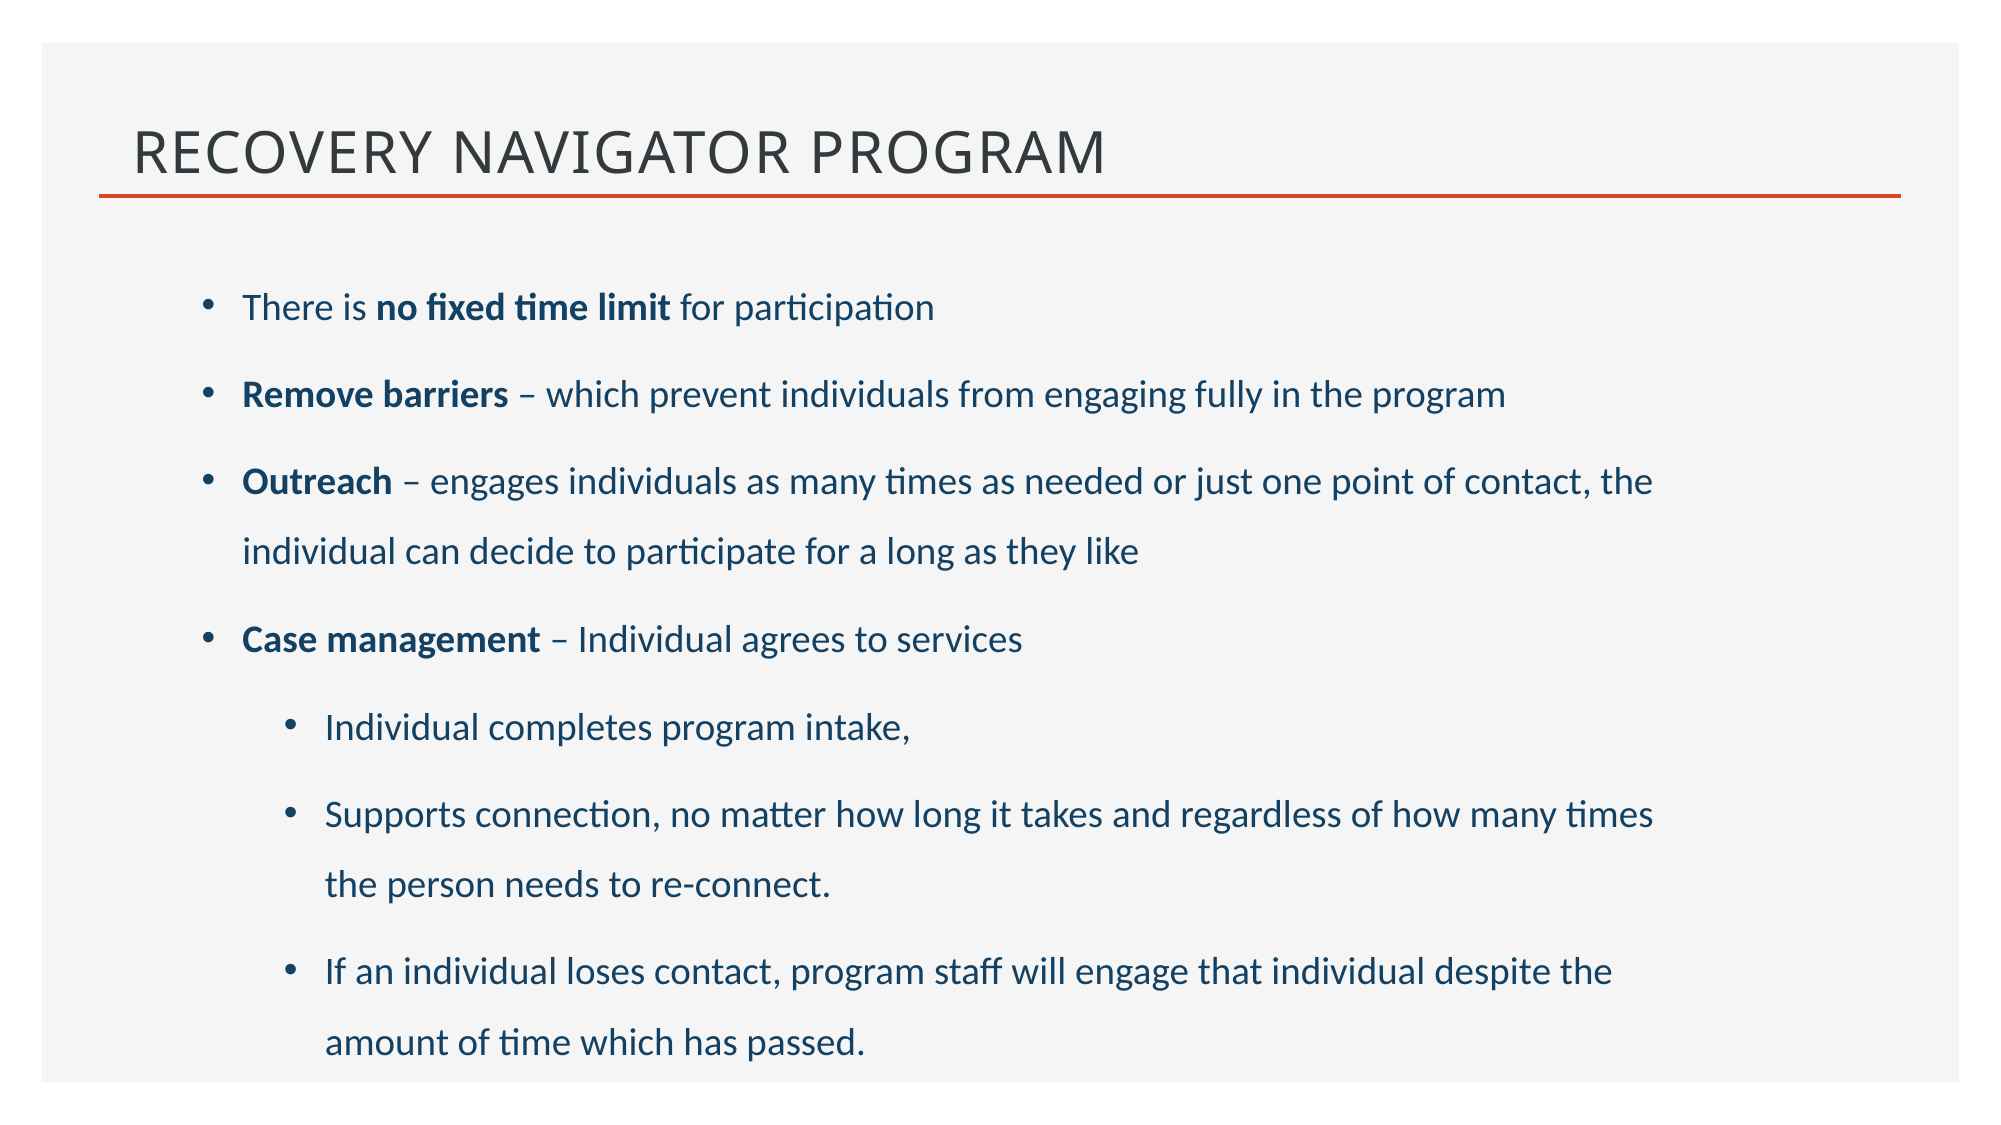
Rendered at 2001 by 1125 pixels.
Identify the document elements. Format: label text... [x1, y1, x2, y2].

text_box There is no fixed time limit for participation Remove barriers – which prevent individuals from engaging fully in the program Outreach – engages individuals as many times as needed or just one point of contact, the individual can decide to participate for a long as they like Case management – Individual agrees to services Individual completes program intake, Supports connection, no matter how long it takes and regardless of how many times the person needs to re-connect. If an individual loses contact, program staff will engage that individual despite the amount of time which has passed. [186, 250, 1687, 1085]
title Recovery Navigator Program [117, 86, 1246, 192]
